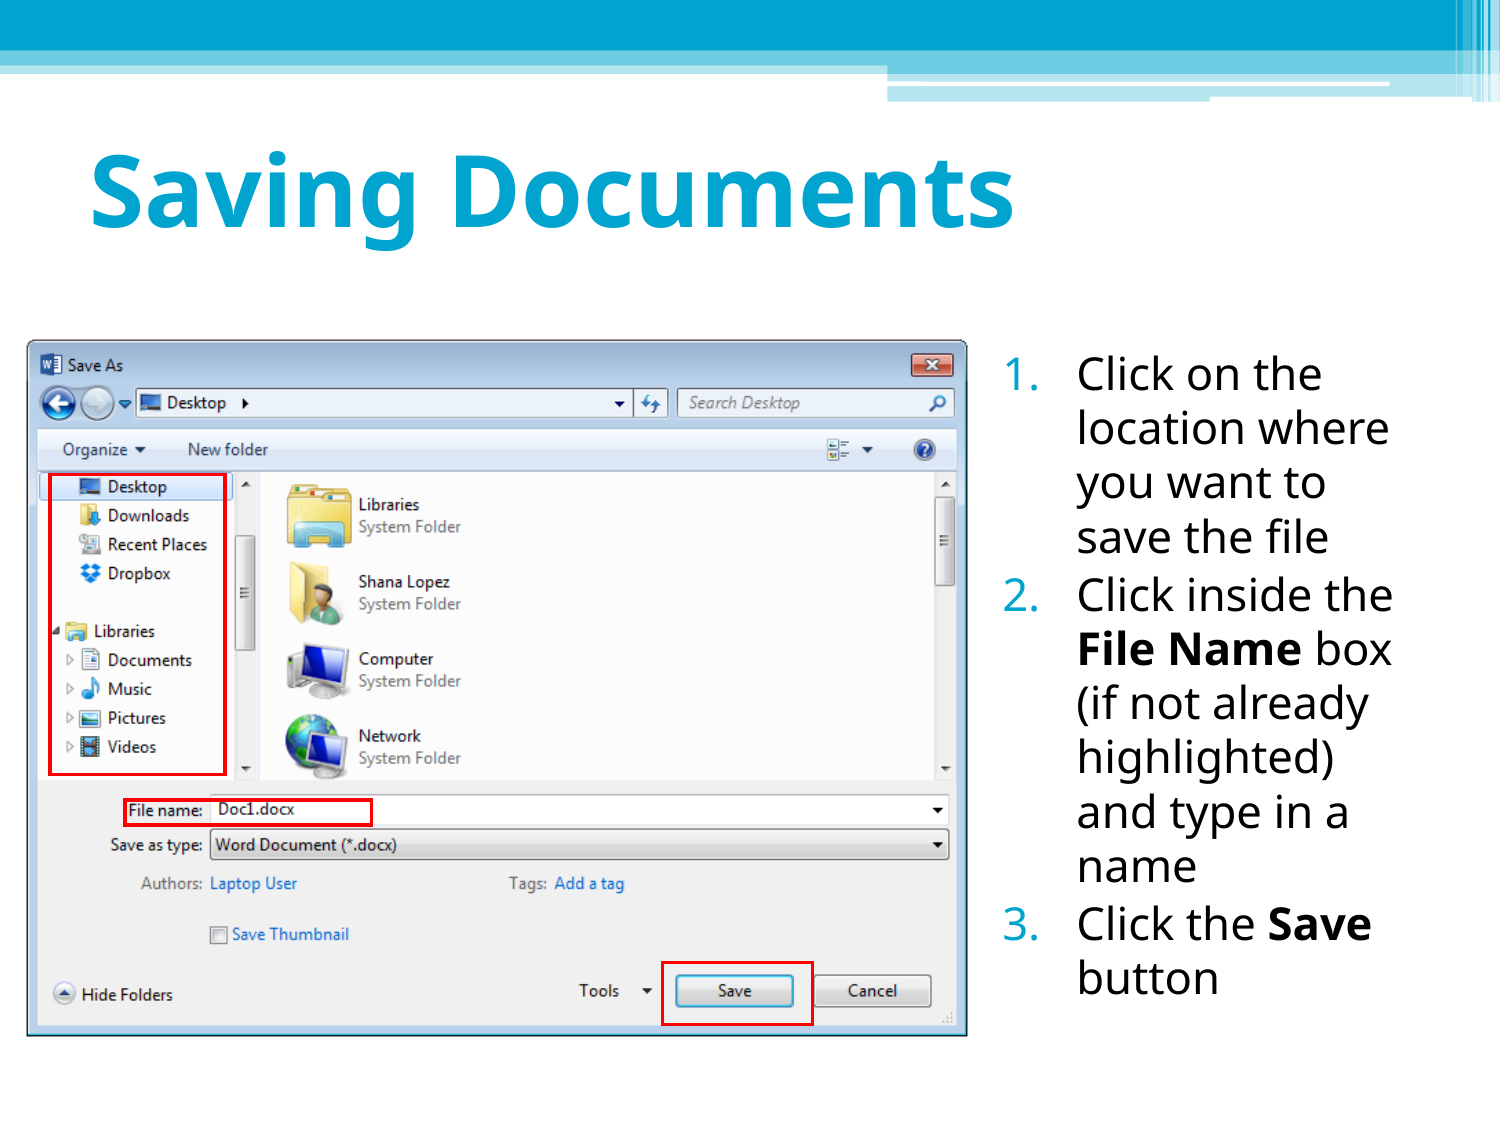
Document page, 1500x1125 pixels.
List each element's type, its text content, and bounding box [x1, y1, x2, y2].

title Saving Documents [75, 99, 1425, 275]
list Click on the location where you want to save the file Click inside the File Name box (if not already highlighted) and type in a name Click the Save button [987, 337, 1423, 1038]
picture [24, 337, 969, 1038]
